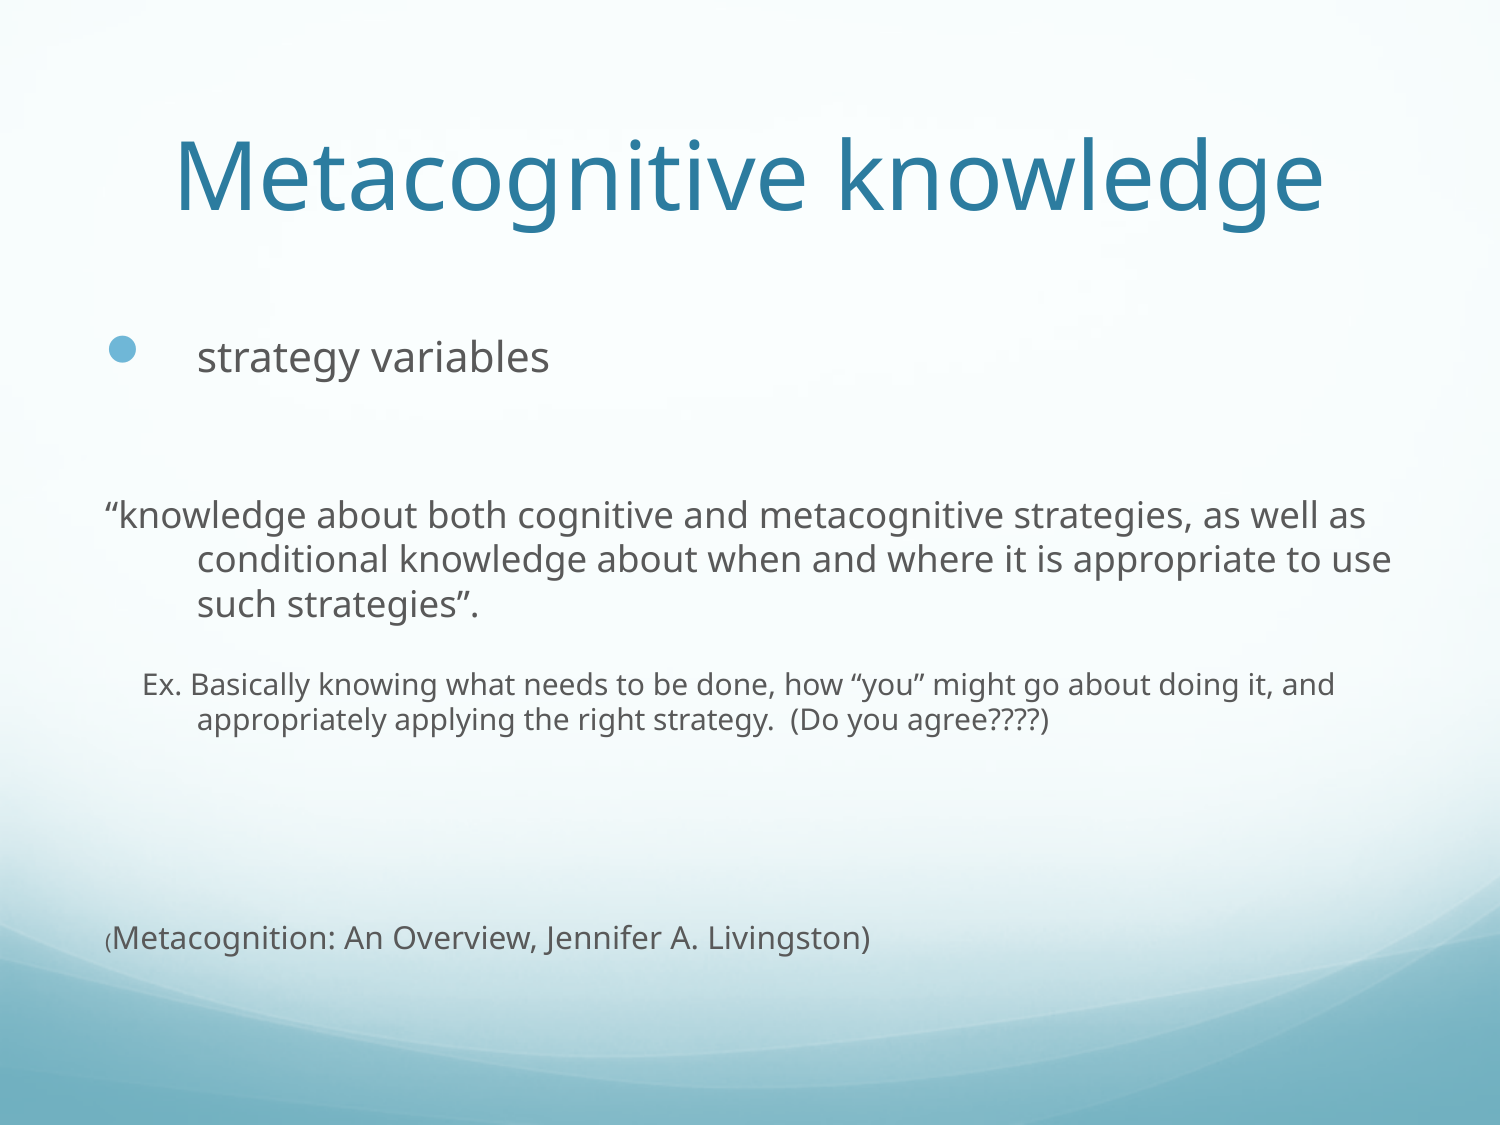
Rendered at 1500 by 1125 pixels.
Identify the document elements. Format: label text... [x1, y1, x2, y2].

title Metacognitive knowledge [90, 17, 1410, 237]
list strategy variables “knowledge about both cognitive and metacognitive strategies, as well as conditional knowledge about when and where it is appropriate to use such strategies”. Ex. Basically knowing what needs to be done, how “you” might go about doing it, and appropriately applying the right strategy. (Do you agree????) (Metacognition: An Overview, Jennifer A. Livingston) [90, 262, 1410, 975]
